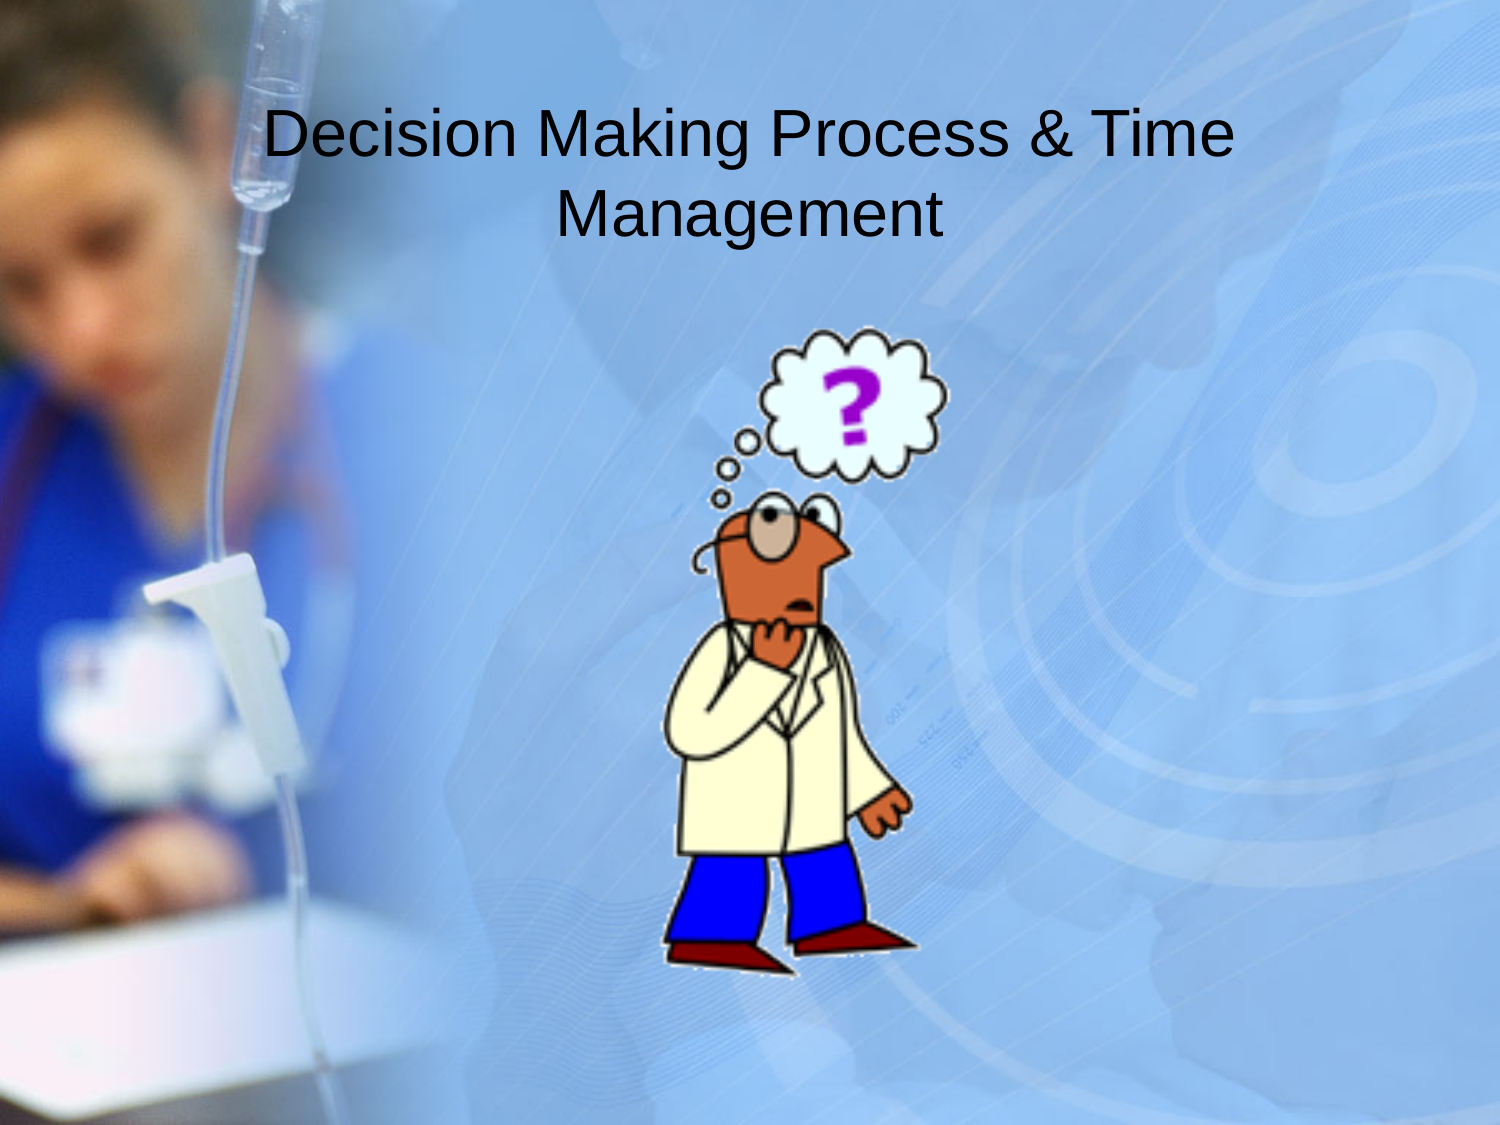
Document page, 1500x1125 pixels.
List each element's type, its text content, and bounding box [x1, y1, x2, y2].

text_box Decision Making Process & Time Management [112, 149, 1388, 338]
picture [0, 0, 1500, 1125]
